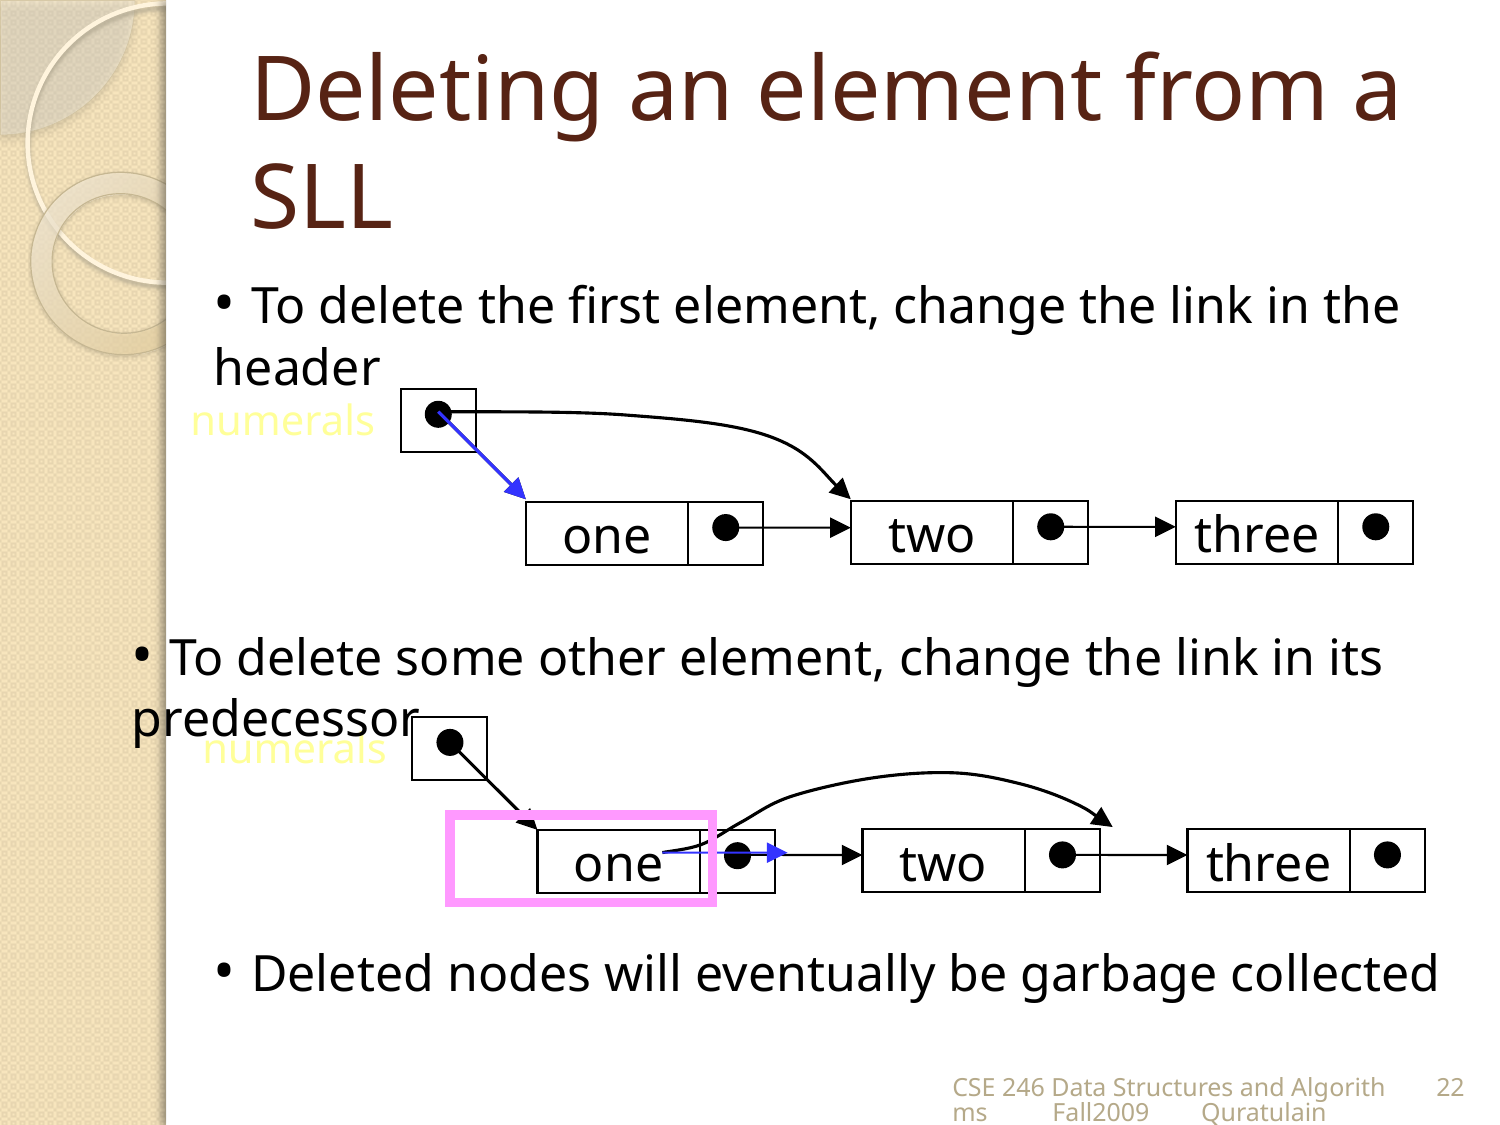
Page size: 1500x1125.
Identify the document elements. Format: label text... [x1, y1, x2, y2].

footer CSE 246 Data Structures and Algorithms Fall2009 Quratulain [937, 1034, 1413, 1113]
text_box • To delete some other element, change the link in its predecessor [117, 609, 1500, 755]
text_box • Deleted nodes will eventually be garbage collected [199, 925, 1500, 1011]
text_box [175, 386, 1414, 566]
title Deleting an element from a SLL [235, 45, 1466, 233]
text_box • To delete the first element, change the link in the header [199, 257, 1450, 403]
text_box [187, 714, 1426, 894]
slide_number 22 [1413, 1034, 1488, 1113]
